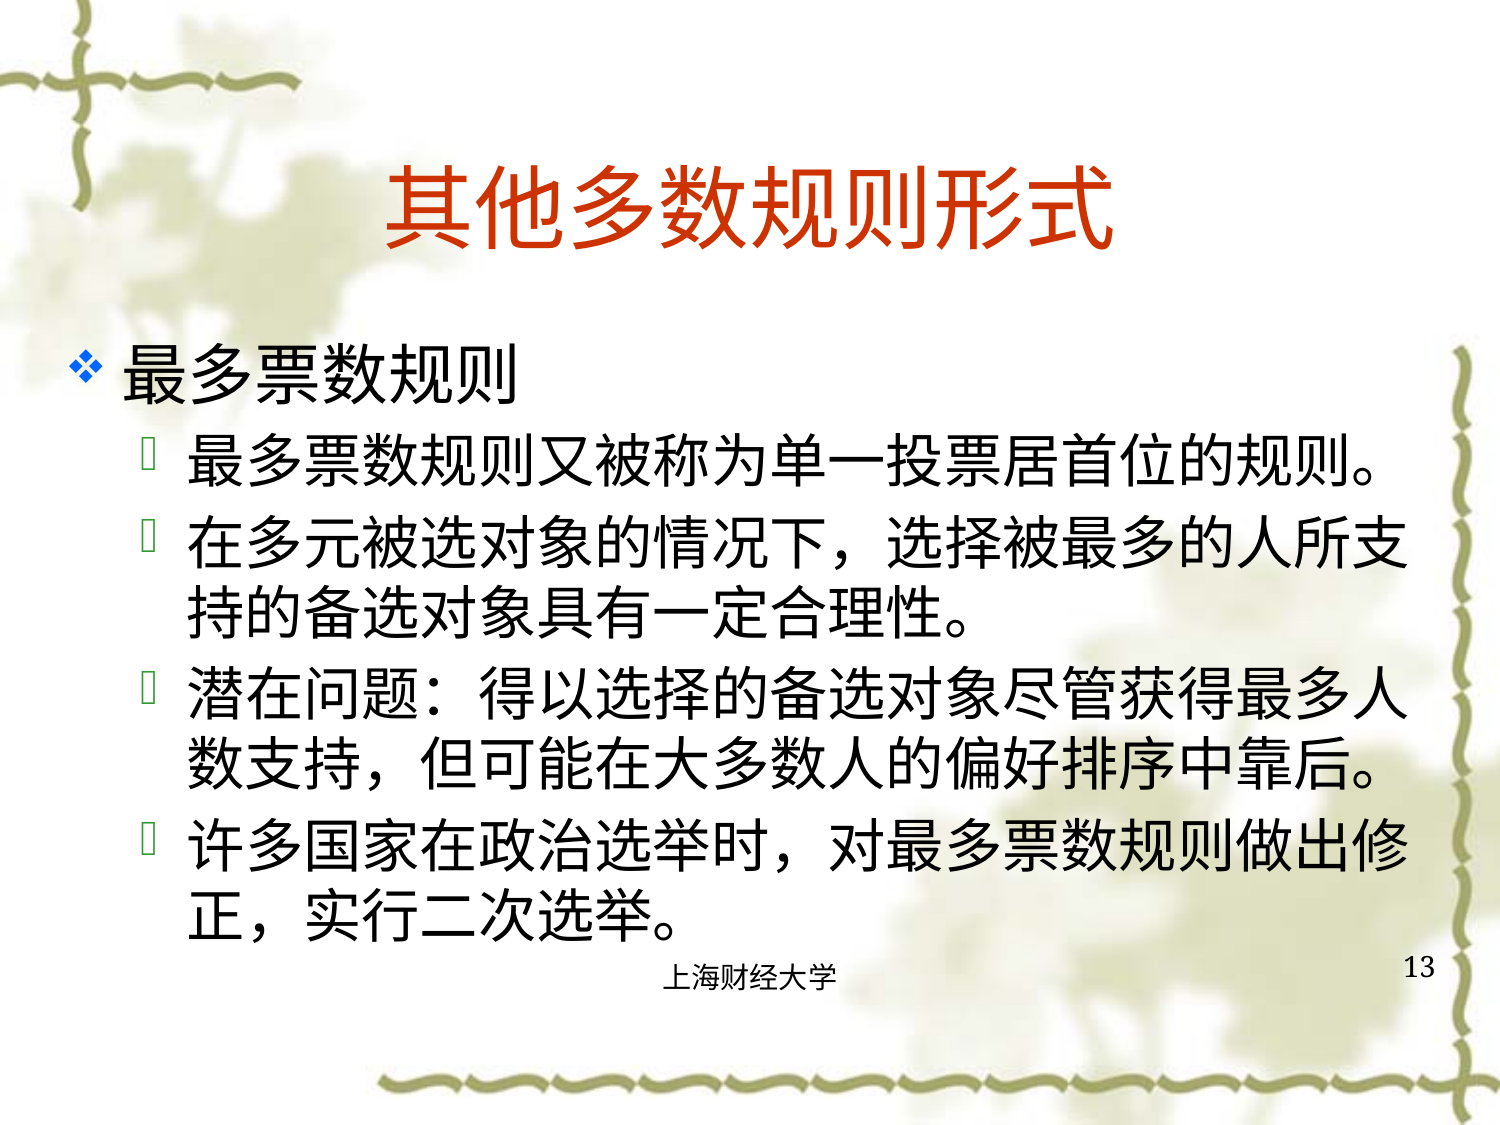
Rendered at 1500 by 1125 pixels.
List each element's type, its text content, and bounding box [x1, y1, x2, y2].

slide_number 13 [1074, 940, 1451, 1066]
footer 上海财经大学 [512, 952, 988, 1066]
list 最多票数规则 最多票数规则又被称为单一投票居首位的规则。 在多元被选对象的情况下，选择被最多的人所支持的备选对象具有一定合理性。 潜在问题：得以选择的备选对象尽管获得最多人数支持，但可能在大多数人的偏好排序中靠后。 许多国家在政治选举时，对最多票数规则做出修正，实行二次选举。 [49, 324, 1452, 963]
title 其他多数规则形式 [49, 112, 1451, 301]
picture [0, 0, 1500, 1125]
